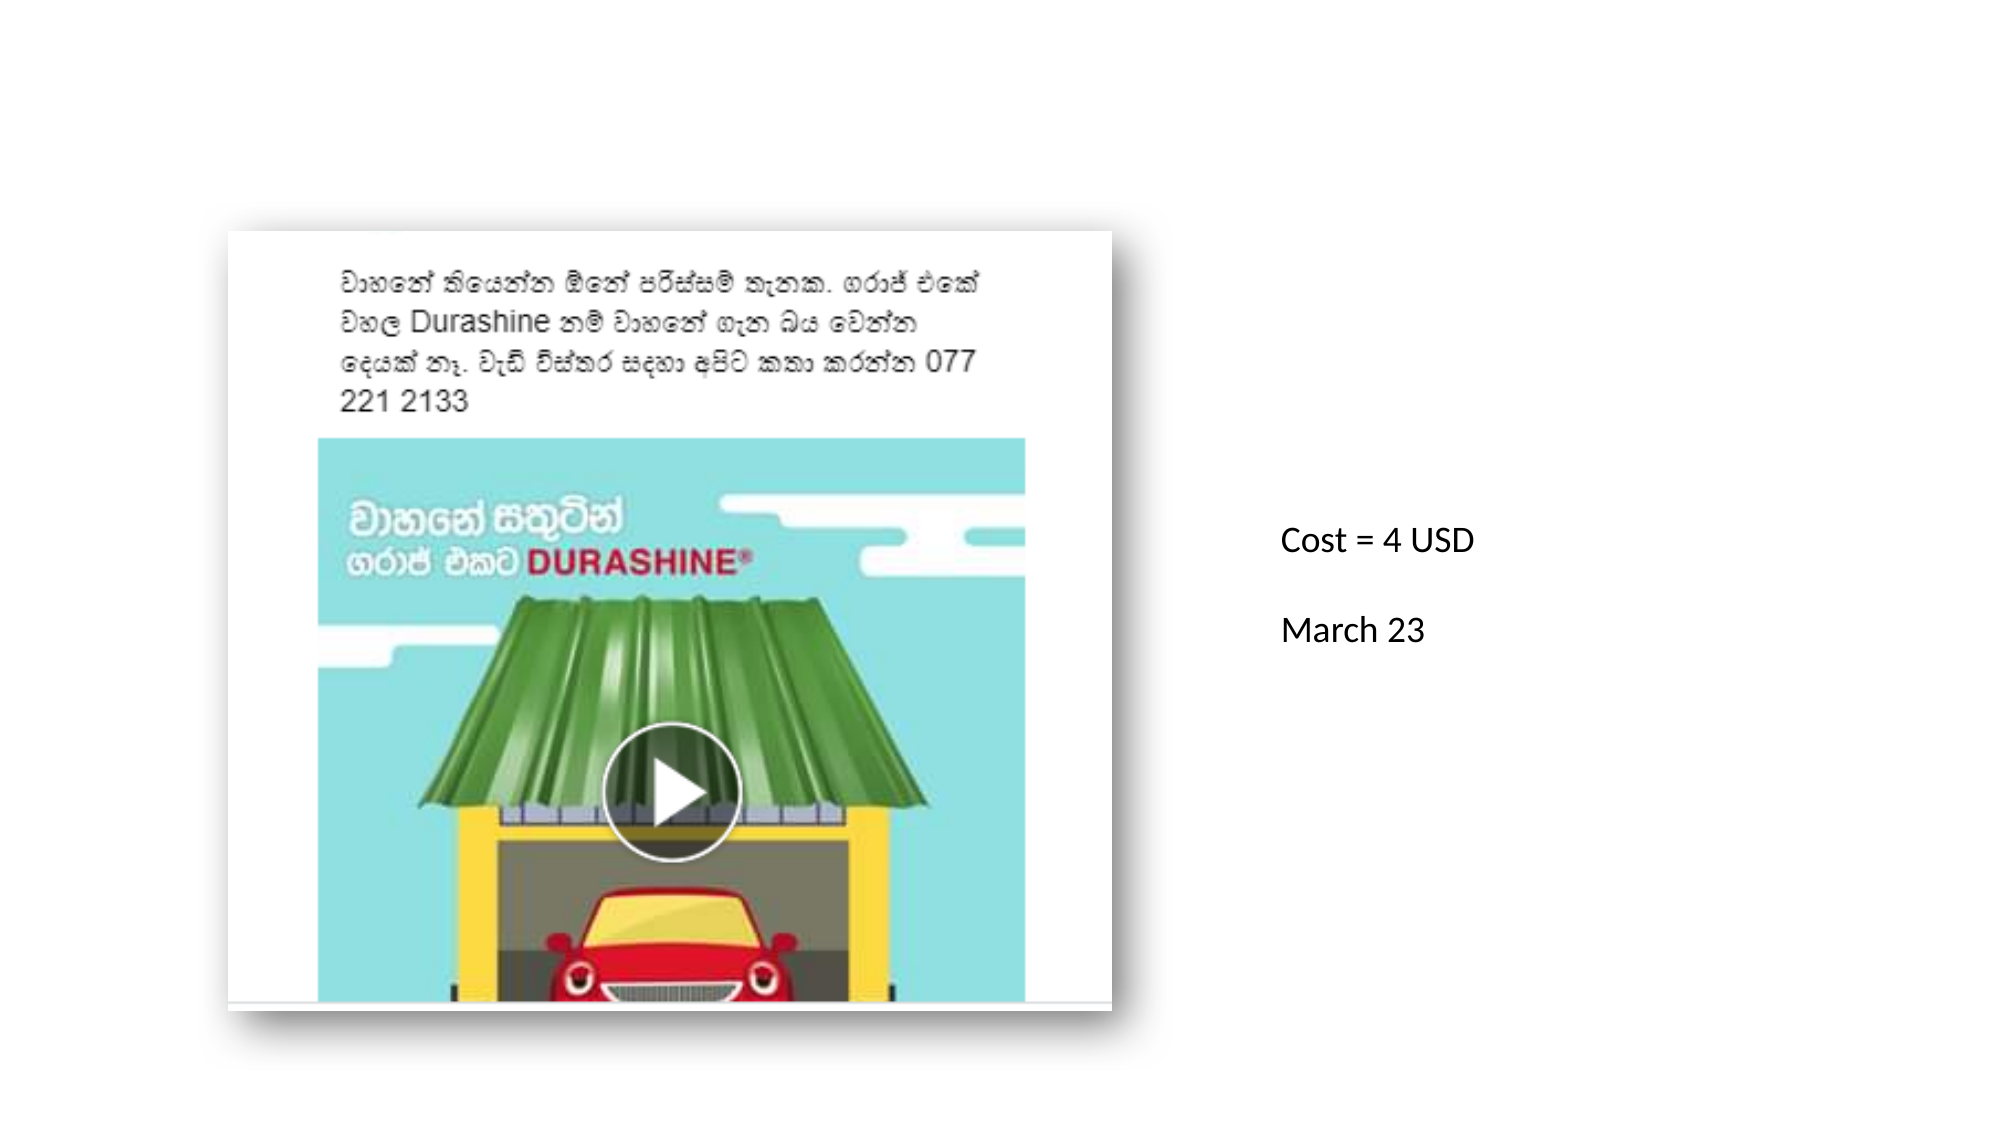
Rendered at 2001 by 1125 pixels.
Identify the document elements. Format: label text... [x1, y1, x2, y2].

picture [228, 231, 1112, 1011]
text_box Cost = 4 USD March 23 [1266, 507, 1595, 657]
